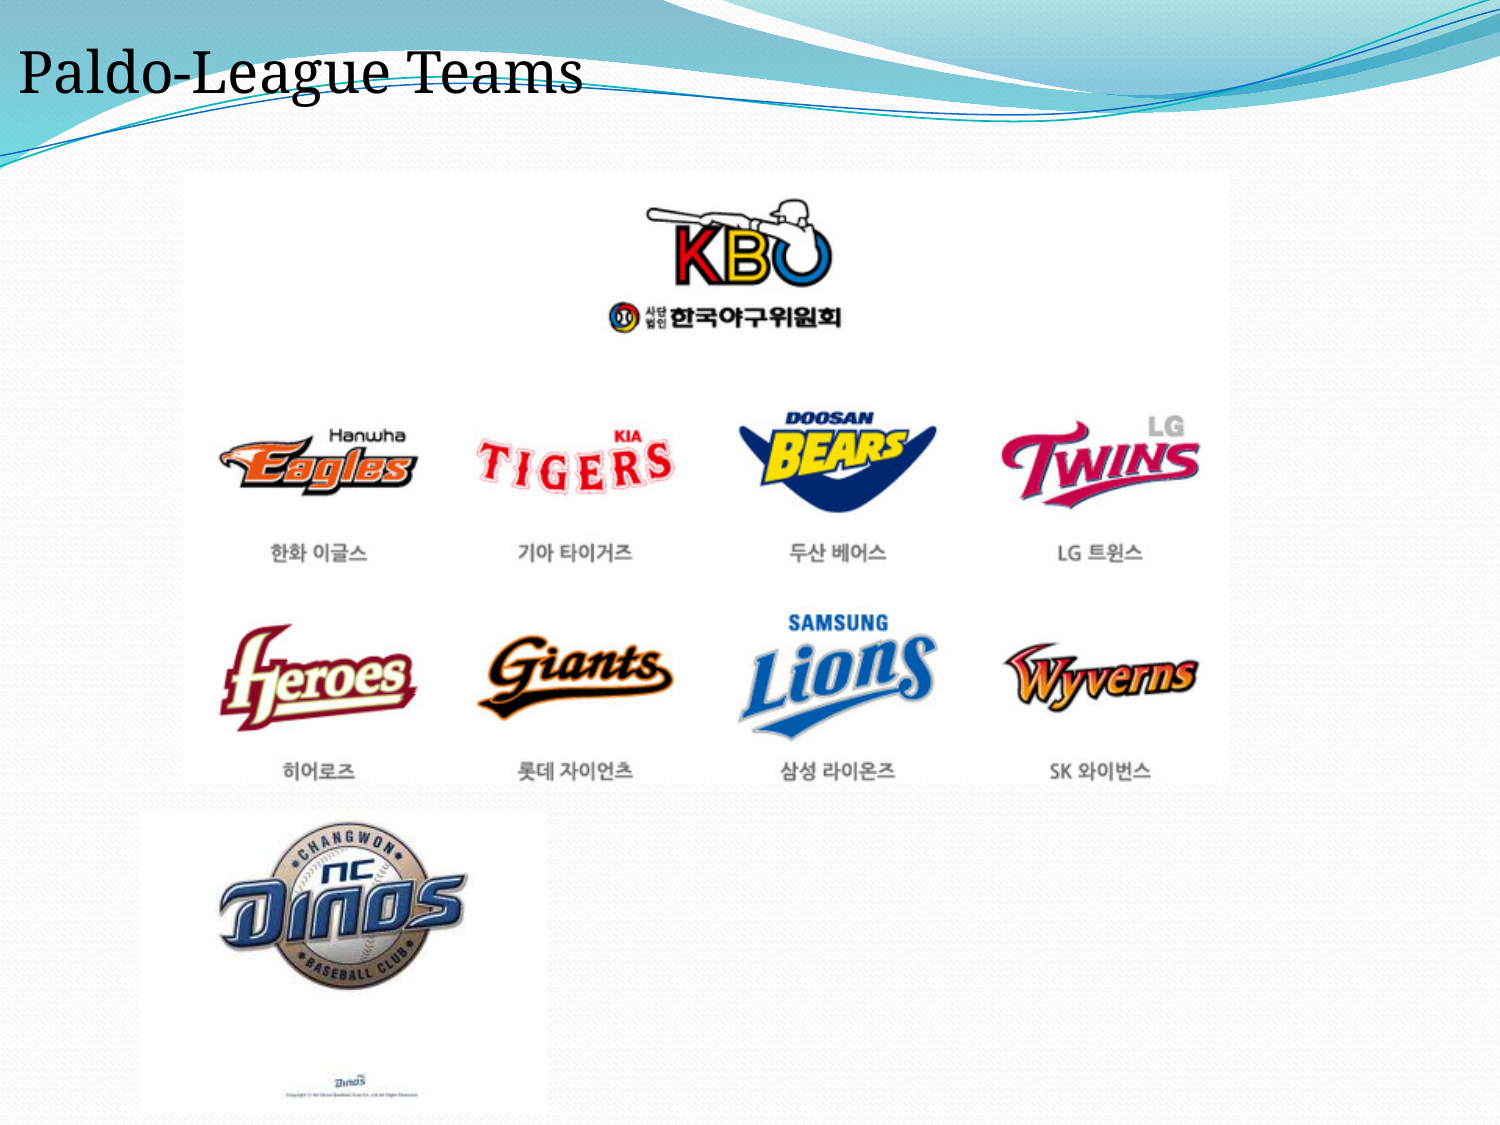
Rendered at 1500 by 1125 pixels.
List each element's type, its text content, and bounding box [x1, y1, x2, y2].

picture [182, 172, 1229, 783]
text_box Paldo-League Teams [3, 28, 600, 113]
picture [140, 810, 548, 1114]
